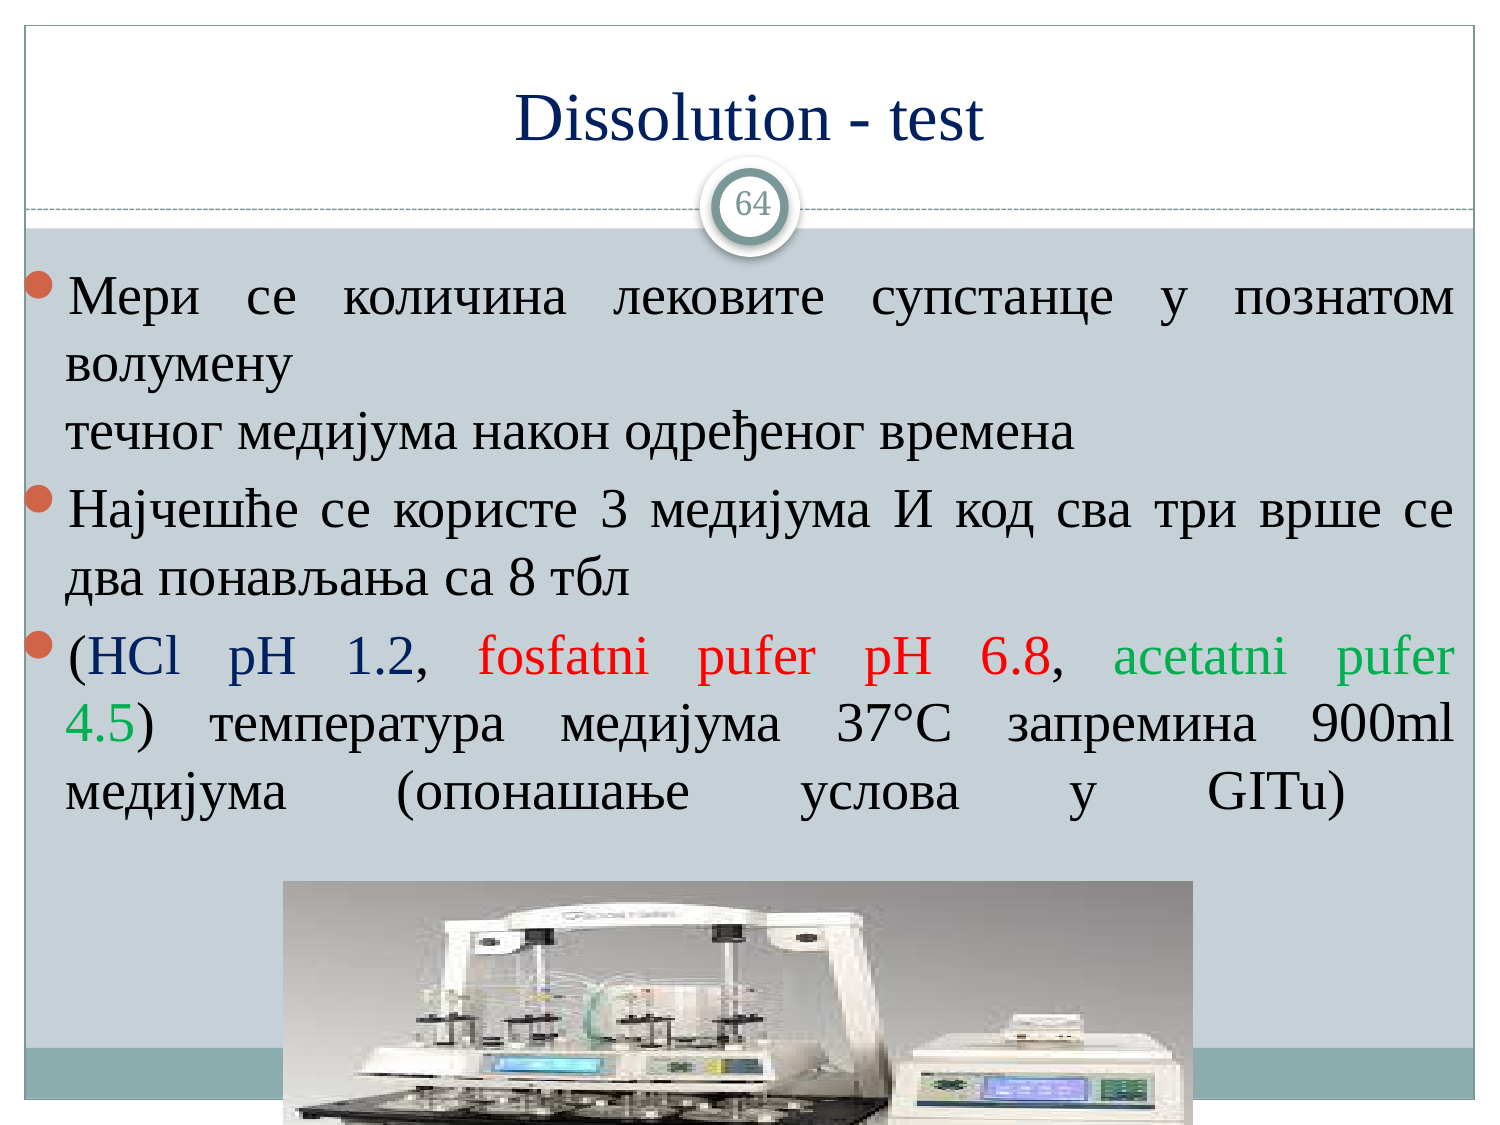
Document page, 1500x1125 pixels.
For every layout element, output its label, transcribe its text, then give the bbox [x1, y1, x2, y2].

slide_number 64 [715, 168, 791, 241]
title Dissolution - test [49, 37, 1450, 162]
list Мери се количина лековите супстанце у познатом волумену течног медијума након одређеног времена Најчешће се користе 3 медијума И код сва три врше се два понављања са 8 тбл (HCl pH 1.2, fosfatni pufer pH 6.8, acetatni pufer 4.5) температура медијума 37°C запремина 900ml медијума (опонашање услова у GITu) [5, 250, 1471, 1001]
picture [283, 881, 1194, 1125]
